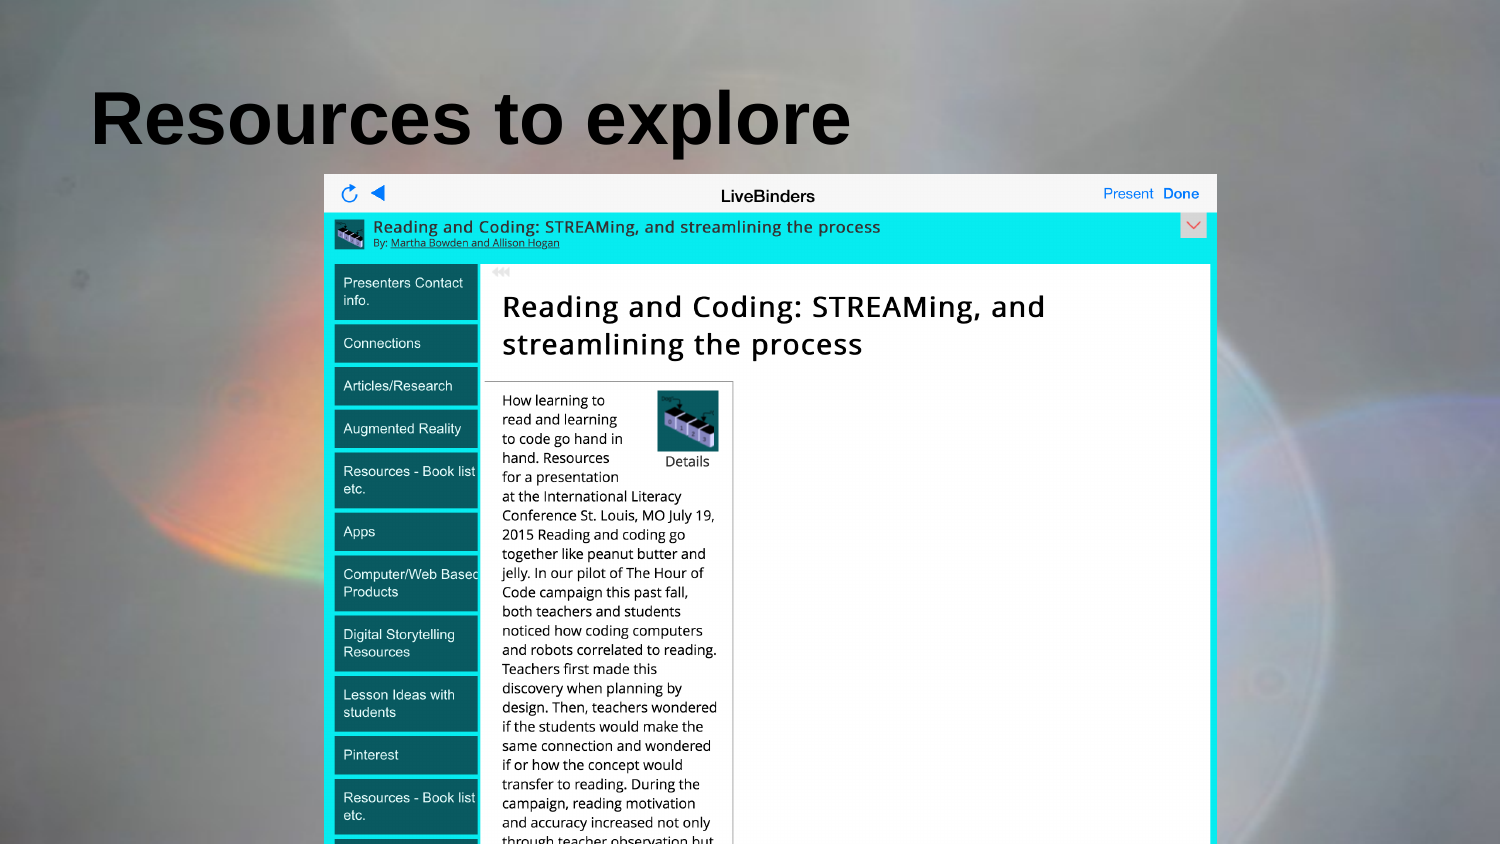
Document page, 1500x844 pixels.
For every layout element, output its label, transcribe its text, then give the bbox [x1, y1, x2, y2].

picture [0, 0, 1500, 844]
title Resources to explore [75, 33, 1425, 175]
